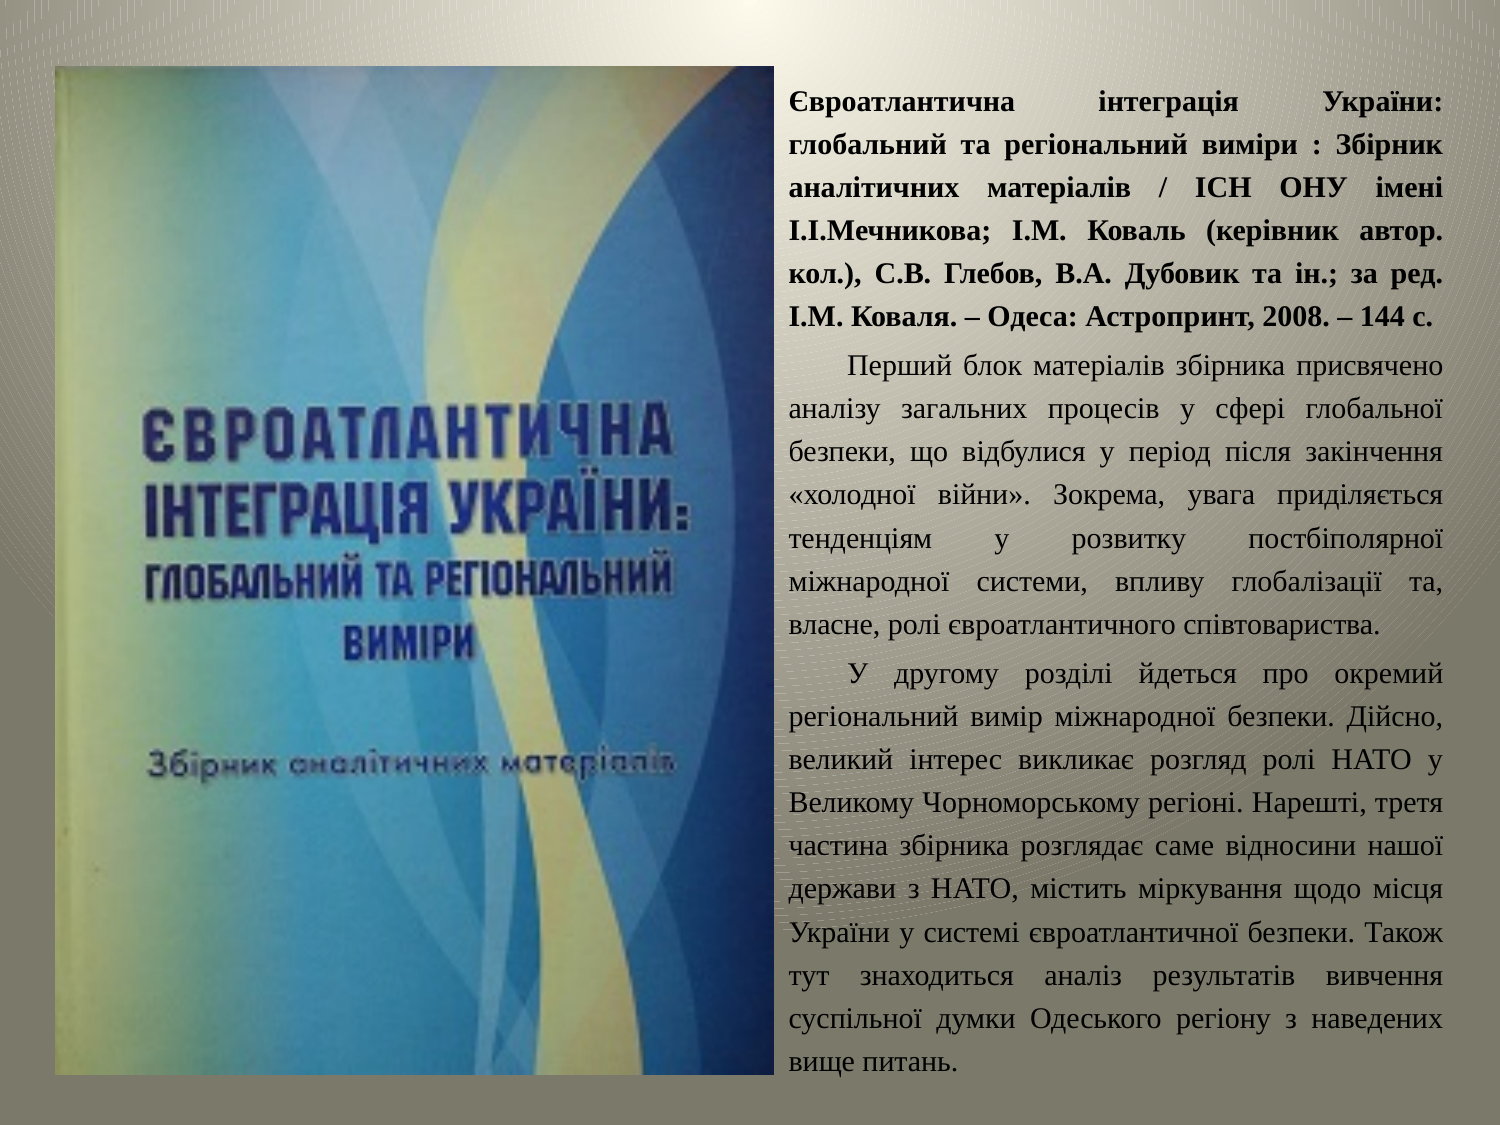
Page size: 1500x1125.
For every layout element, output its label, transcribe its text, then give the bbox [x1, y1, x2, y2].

picture [55, 66, 774, 1076]
list Євроатлантична інтеграція України: глобальний та регіональний виміри : Збірник аналітичних матеріалів / ІСН ОНУ імені І.І.Мечникова; І.М. Коваль (керівник автор. кол.), С.В. Глебов, В.А. Дубовик та ін.; за ред. І.М. Коваля. – Одеса: Астропринт, 2008. – 144 с. Перший блок матеріалів збірника присвячено аналізу загальних процесів у сфері глобальної безпеки, що відбулися у період після закінчення «холодної війни». Зокрема, увага приділяється тенденціям у розвитку постбіполярної міжнародної системи, впливу глобалізації та, власне, ролі євроатлантичного співтовариства. У другому розділі йдеться про окремий регіональний вимір міжнародної безпеки. Дійсно, великий інтерес викликає розгляд ролі НАТО у Великому Чорноморському регіоні. Нарешті, третя частина збірника розглядає саме відносини нашої держави з НАТО, містить міркування щодо місця України у системі євроатлантичної безпеки. Також тут знаходиться аналіз результатів вивчення суспільної думки Одеського регіону з наведених вище питань. [773, 66, 1459, 1118]
